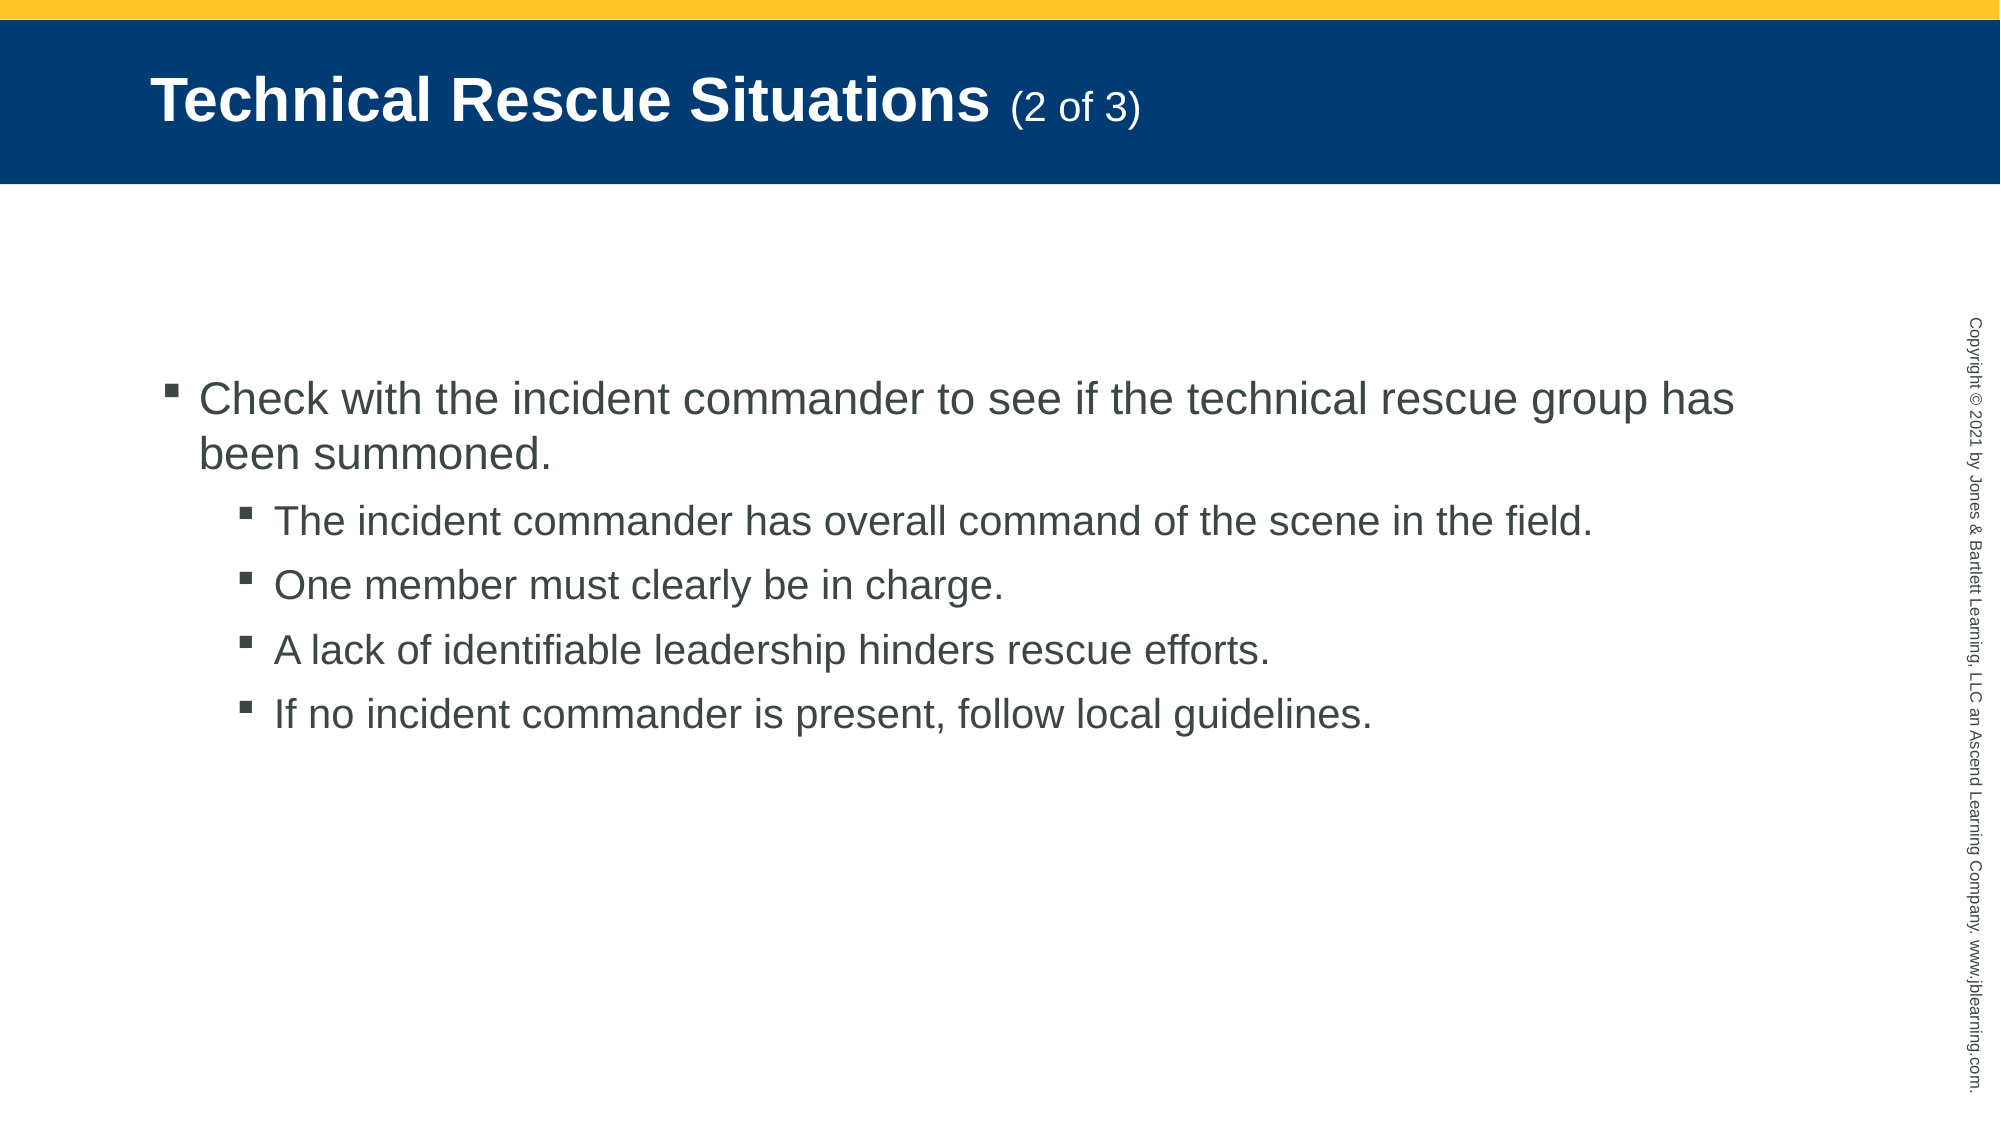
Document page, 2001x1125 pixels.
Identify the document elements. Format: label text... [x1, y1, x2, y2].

list Check with the incident commander to see if the technical rescue group has been summoned. The incident commander has overall command of the scene in the field. One member must clearly be in charge. A lack of identifiable leadership hinders rescue efforts. If no incident commander is present, follow local guidelines. [146, 361, 1859, 1016]
title Technical Rescue Situations (2 of 3) [0, 19, 2000, 185]
